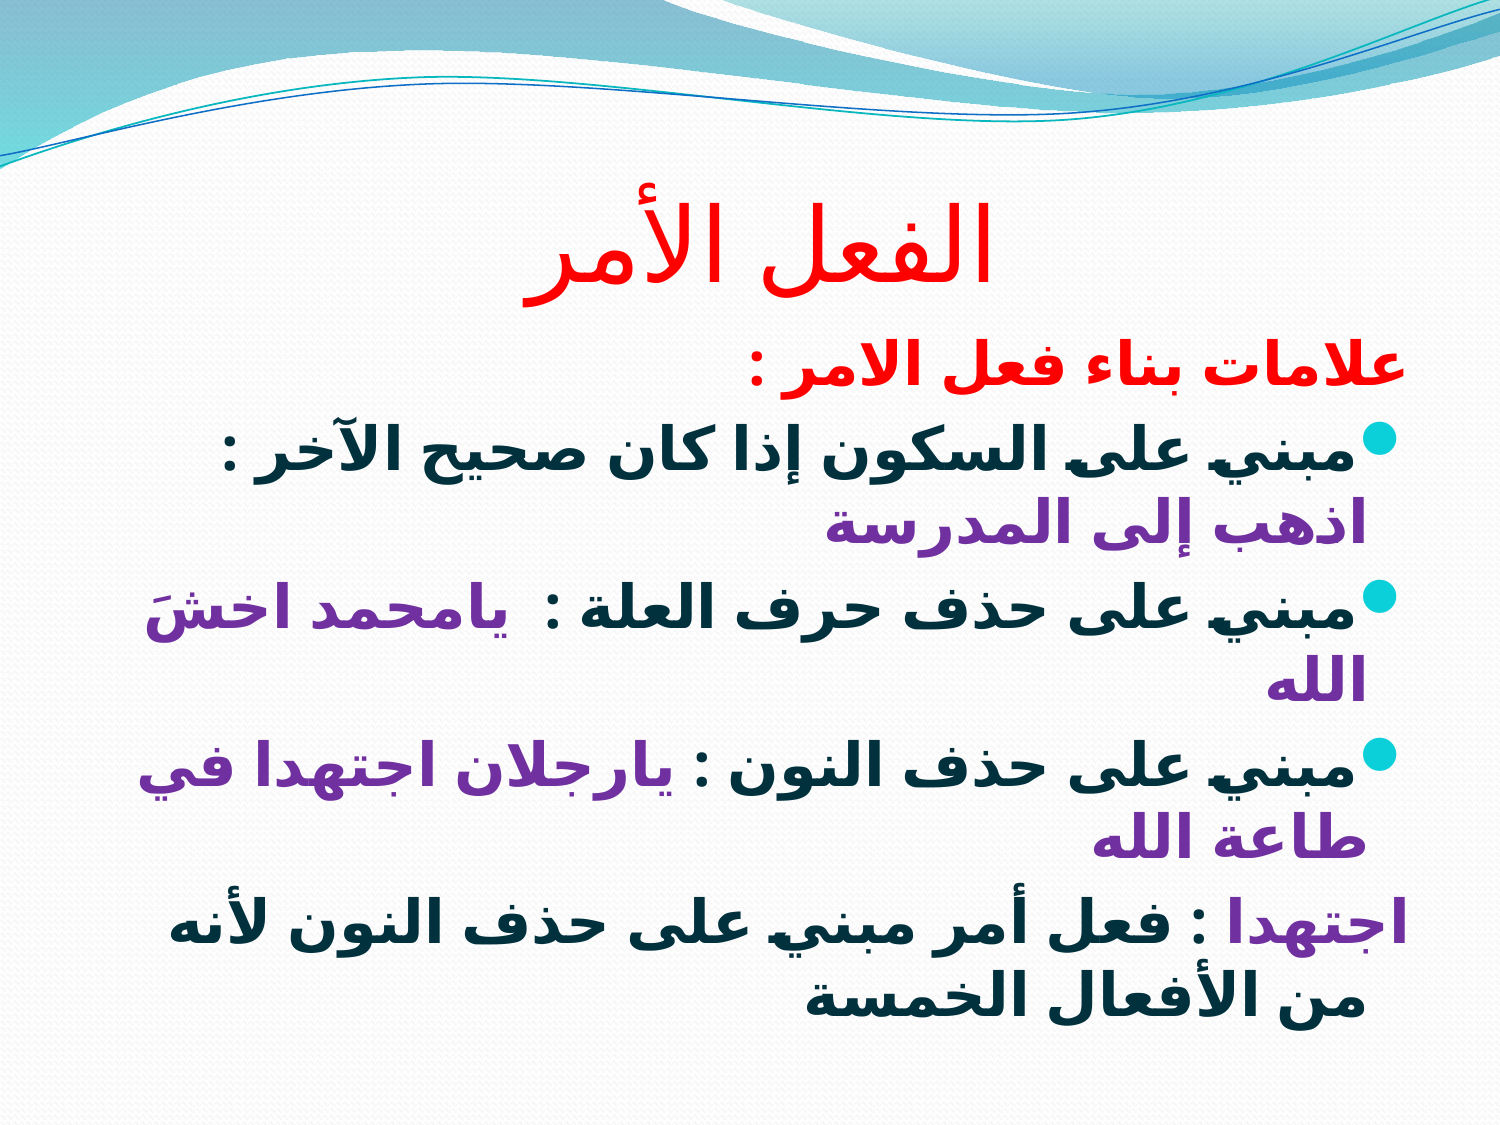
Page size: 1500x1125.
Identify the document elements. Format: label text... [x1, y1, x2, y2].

list علامات بناء فعل الامر : مبني على السكون إذا كان صحيح الآخر : اذهب إلى المدرسة مبني على حذف حرف العلة : يامحمد اخشَ الله مبني على حذف النون : يارجلان اجتهدا في طاعة الله اجتهدا : فعل أمر مبني على حذف النون لأنه من الأفعال الخمسة [75, 317, 1425, 1038]
title الفعل الأمر [75, 115, 1425, 303]
